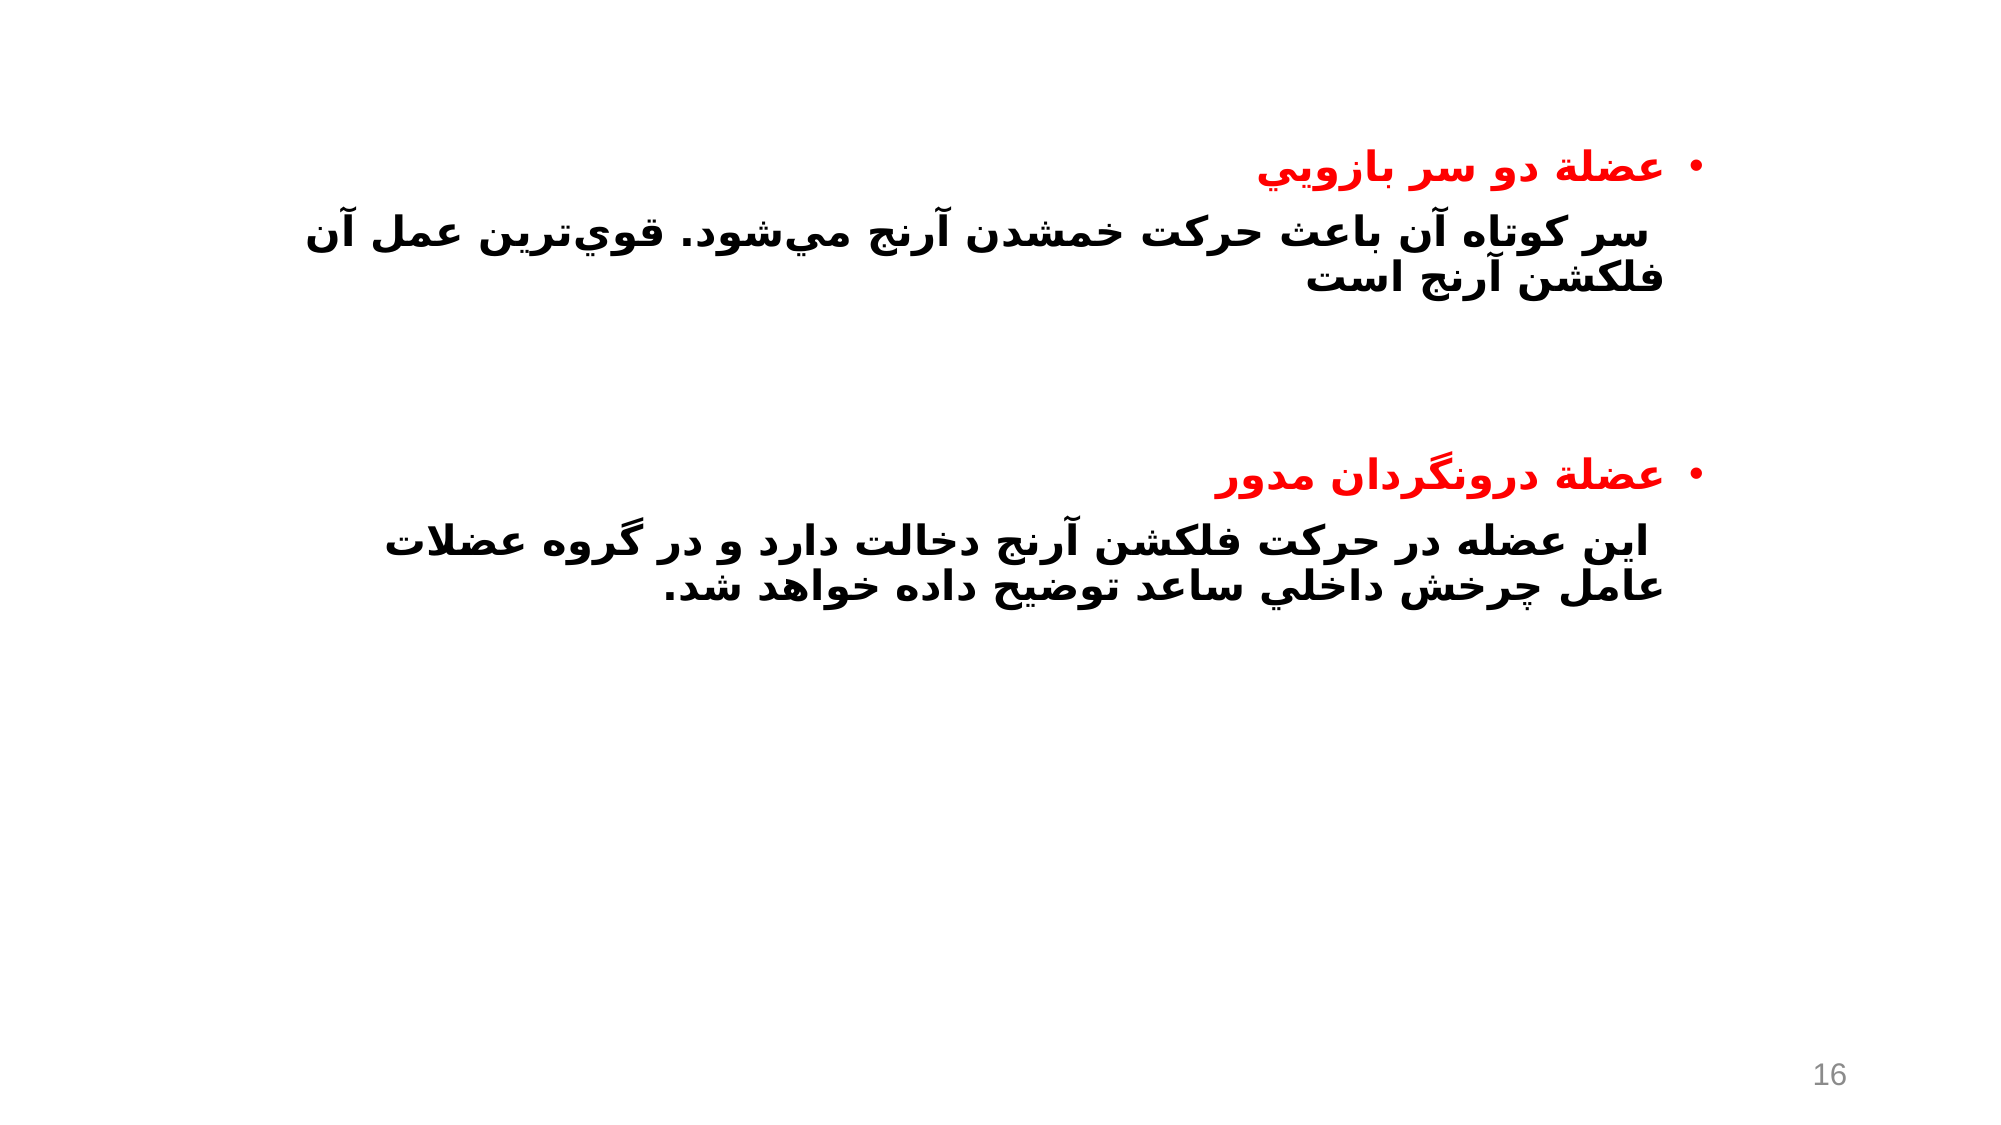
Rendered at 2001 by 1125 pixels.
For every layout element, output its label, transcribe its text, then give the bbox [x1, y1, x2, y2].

slide_number 16 [1412, 1042, 1863, 1103]
list عضلة دو سر بازويي سر كوتاه آن باعث حركت خم‎شدن آرنج مي‌شود. قوي‌ترين عمل آن فلكشن آرنج است عضلة درون‎گردان مدور اين عضله در حركت فلكشن آرنج دخالت دارد و در گروه عضلات عامل چرخش داخلي ساعد توضيح داده خواهد شد. [281, 137, 1719, 1005]
